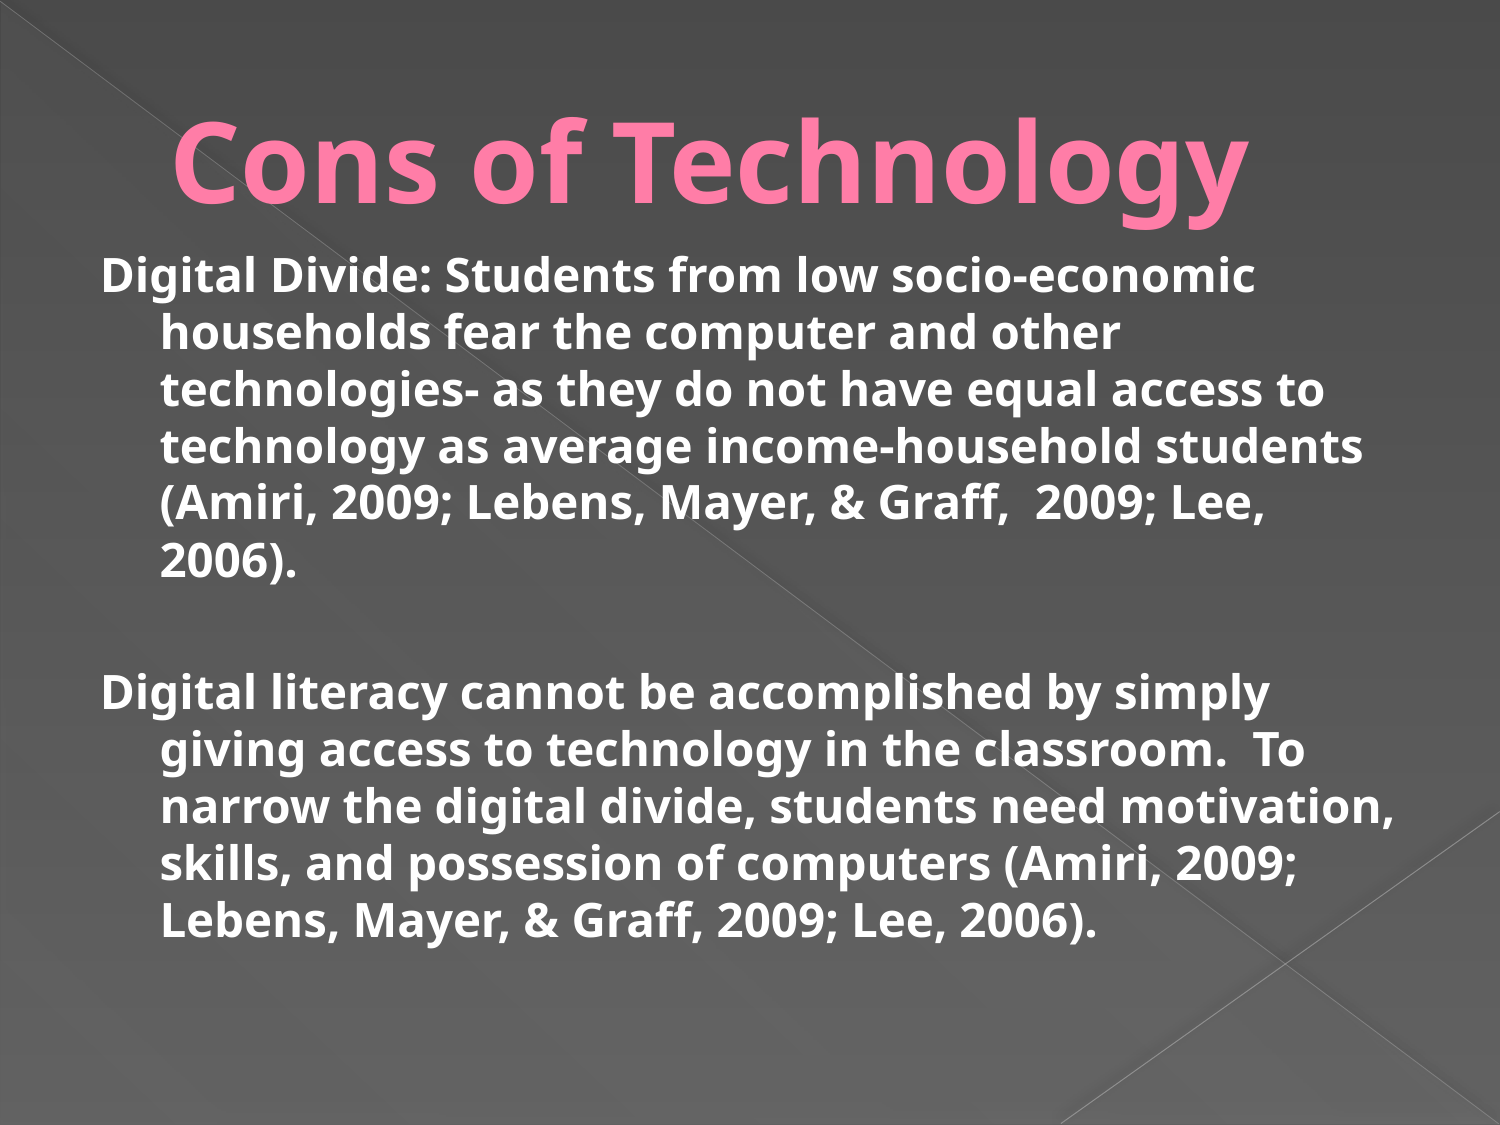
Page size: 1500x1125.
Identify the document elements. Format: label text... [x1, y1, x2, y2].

list Digital Divide: Students from low socio-economic households fear the computer and other technologies- as they do not have equal access to technology as average income-household students (Amiri, 2009; Lebens, Mayer, & Graff, 2009; Lee, 2006). Digital literacy cannot be accomplished by simply giving access to technology in the classroom. To narrow the digital divide, students need motivation, skills, and possession of computers (Amiri, 2009; Lebens, Mayer, & Graff, 2009; Lee, 2006). [75, 237, 1425, 988]
title Cons of Technology [75, 43, 1425, 237]
